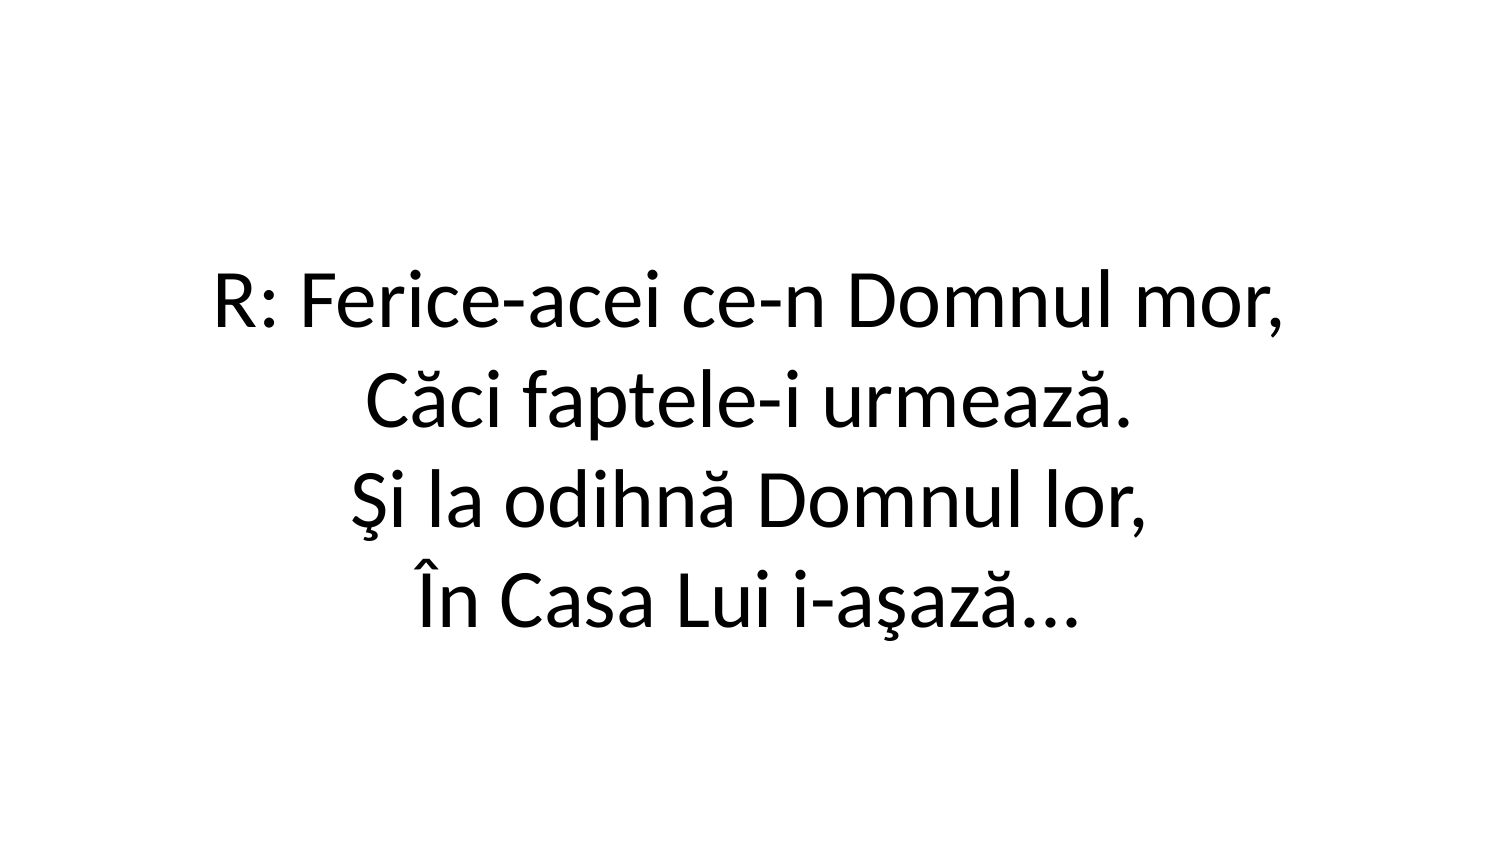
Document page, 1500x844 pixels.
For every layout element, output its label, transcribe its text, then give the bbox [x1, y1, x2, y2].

text_box R: Ferice-acei ce-n Domnul mor, Căci faptele-i urmează. Şi la odihnă Domnul lor, În Casa Lui i-aşază... [197, 192, 1302, 652]
